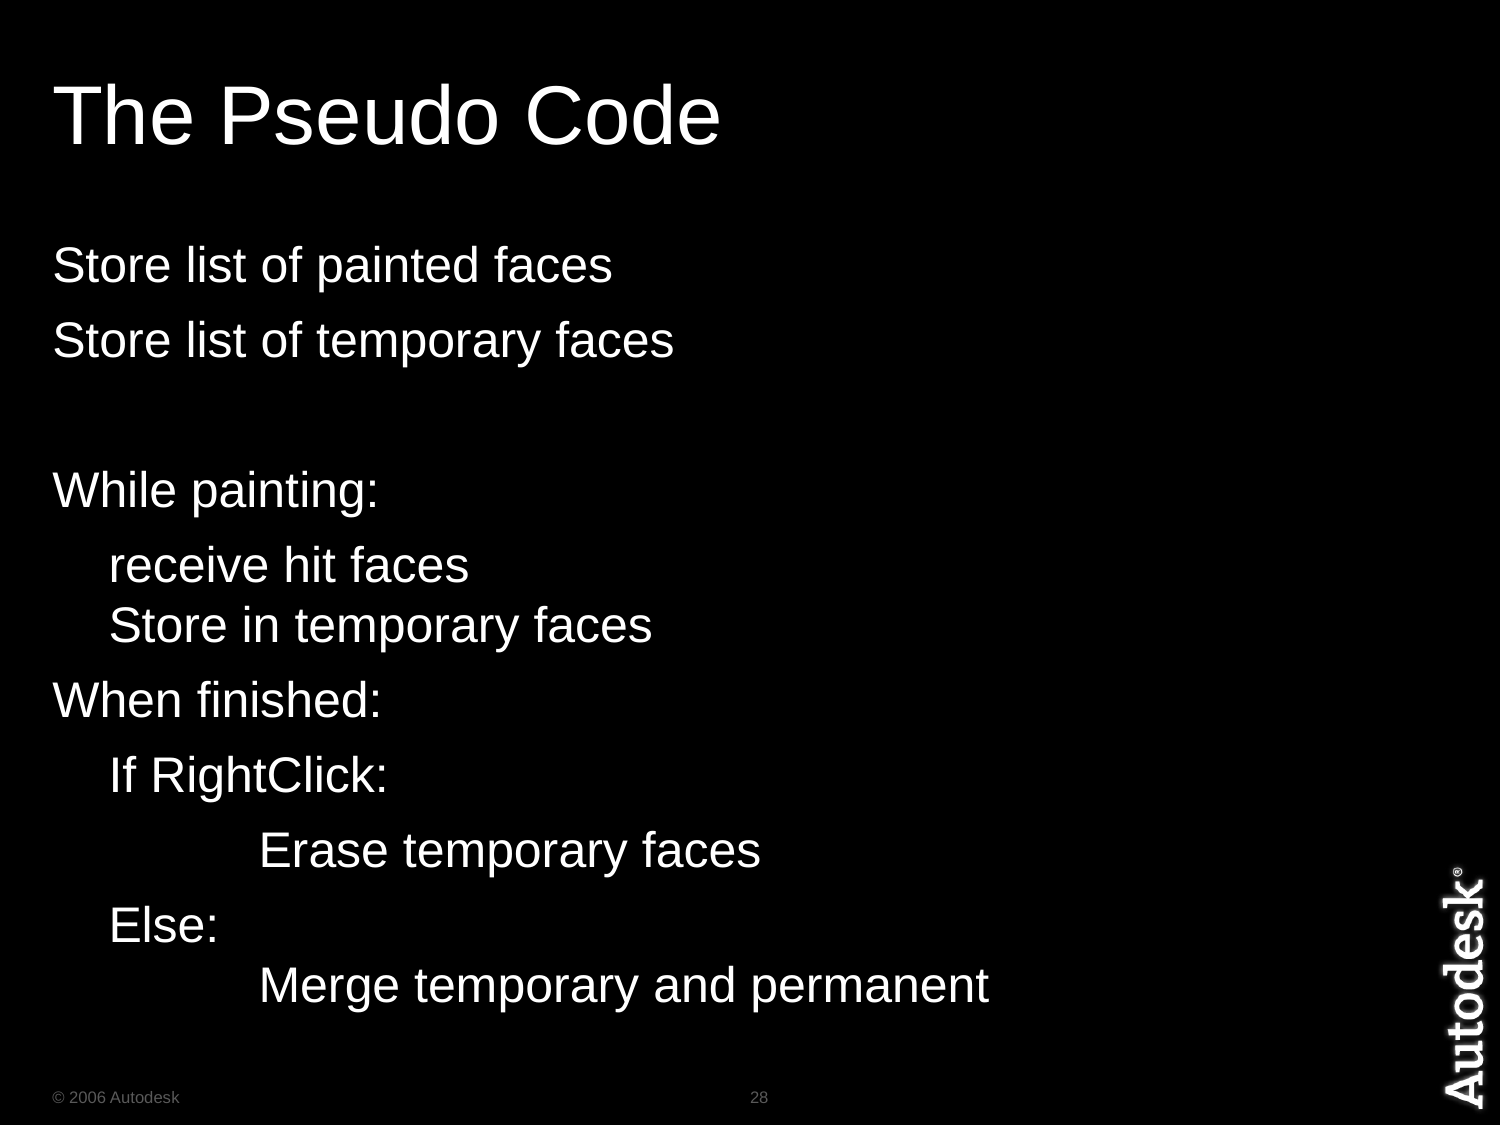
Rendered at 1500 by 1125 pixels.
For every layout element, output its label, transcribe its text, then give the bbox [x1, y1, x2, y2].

title The Pseudo Code [52, 22, 1401, 211]
list Store list of painted faces Store list of temporary faces While painting: receive hit faces Store in temporary faces When finished: If RightClick: Erase temporary faces Else: Merge temporary and permanent [52, 231, 1401, 1073]
picture [1402, 0, 1500, 1125]
